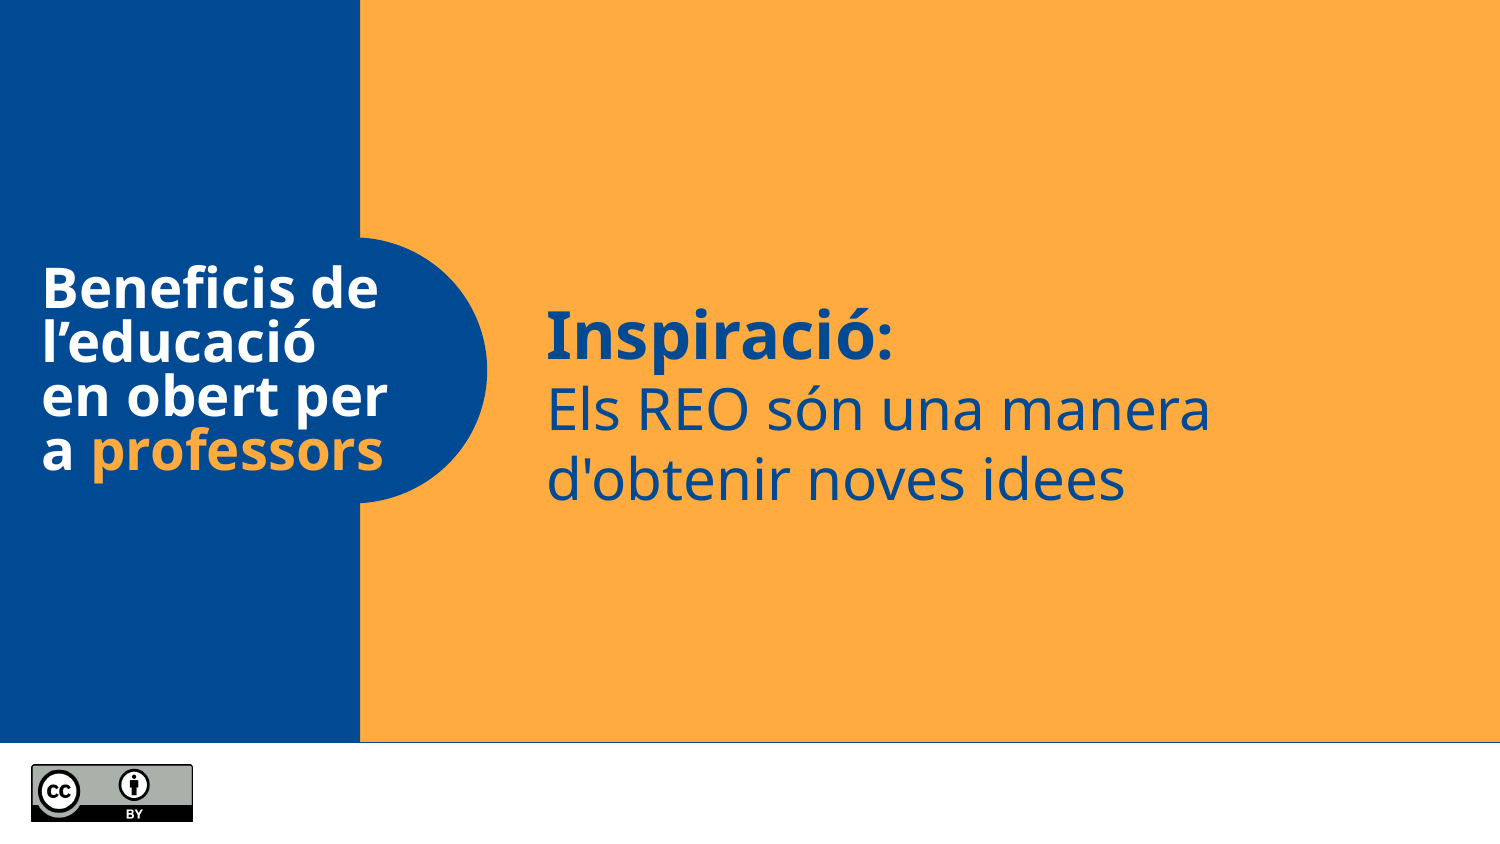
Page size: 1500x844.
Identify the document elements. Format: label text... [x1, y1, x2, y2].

text_box [295, 237, 488, 491]
picture [31, 764, 193, 822]
text_box [0, 0, 361, 742]
text_box [311, 497, 394, 504]
text_box Beneficis de l’educació en obert per a professors [26, 250, 410, 497]
text_box Inspiració: Els REO són una manera d'obtenir noves idees [531, 277, 1427, 563]
text_box [0, 750, 1500, 844]
